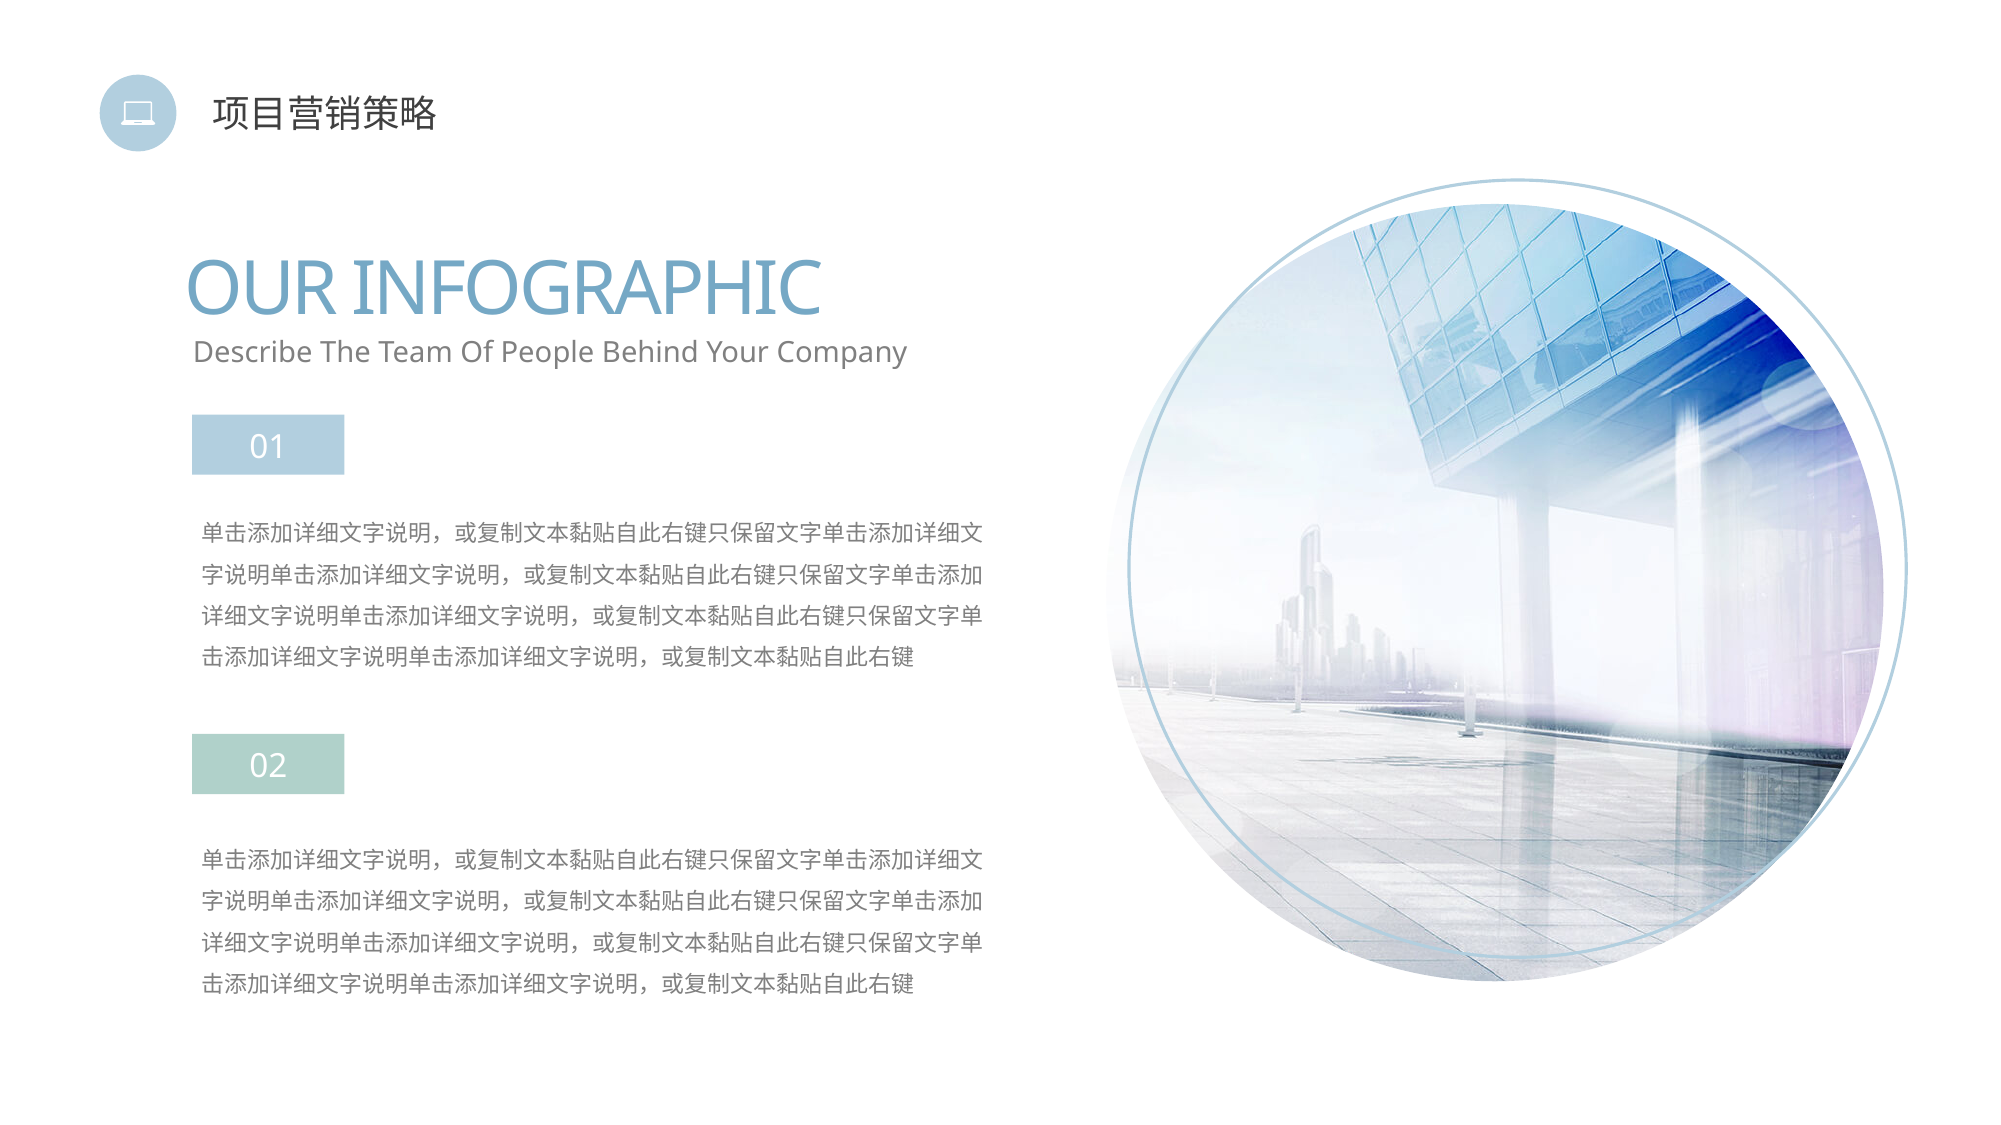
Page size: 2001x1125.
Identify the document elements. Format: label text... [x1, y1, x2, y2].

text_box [99, 74, 177, 152]
text_box [1127, 178, 1908, 959]
text_box 单击添加详细文字说明，或复制文本黏贴自此右键只保留文字单击添加详细文字说明单击添加详细文字说明，或复制文本黏贴自此右键只保留文字单击添加详细文字说明单击添加详细文字说明，或复制文本黏贴自此右键只保留文字单击添加详细文字说明单击添加详细文字说明，或复制文本黏贴自此右键 [189, 795, 996, 1034]
text_box OUR INFOGRAPHIC [169, 227, 1030, 343]
text_box 项目营销策略 [197, 82, 582, 143]
text_box Describe The Team Of People Behind Your Company [177, 326, 1038, 376]
text_box [1105, 316, 1784, 983]
text_box 单击添加详细文字说明，或复制文本黏贴自此右键只保留文字单击添加详细文字说明单击添加详细文字说明，或复制文本黏贴自此右键只保留文字单击添加详细文字说明单击添加详细文字说明，或复制文本黏贴自此右键只保留文字单击添加详细文字说明单击添加详细文字说明，或复制文本黏贴自此右键 [189, 468, 996, 707]
text_box 02 [191, 733, 345, 795]
text_box 01 [191, 414, 345, 468]
